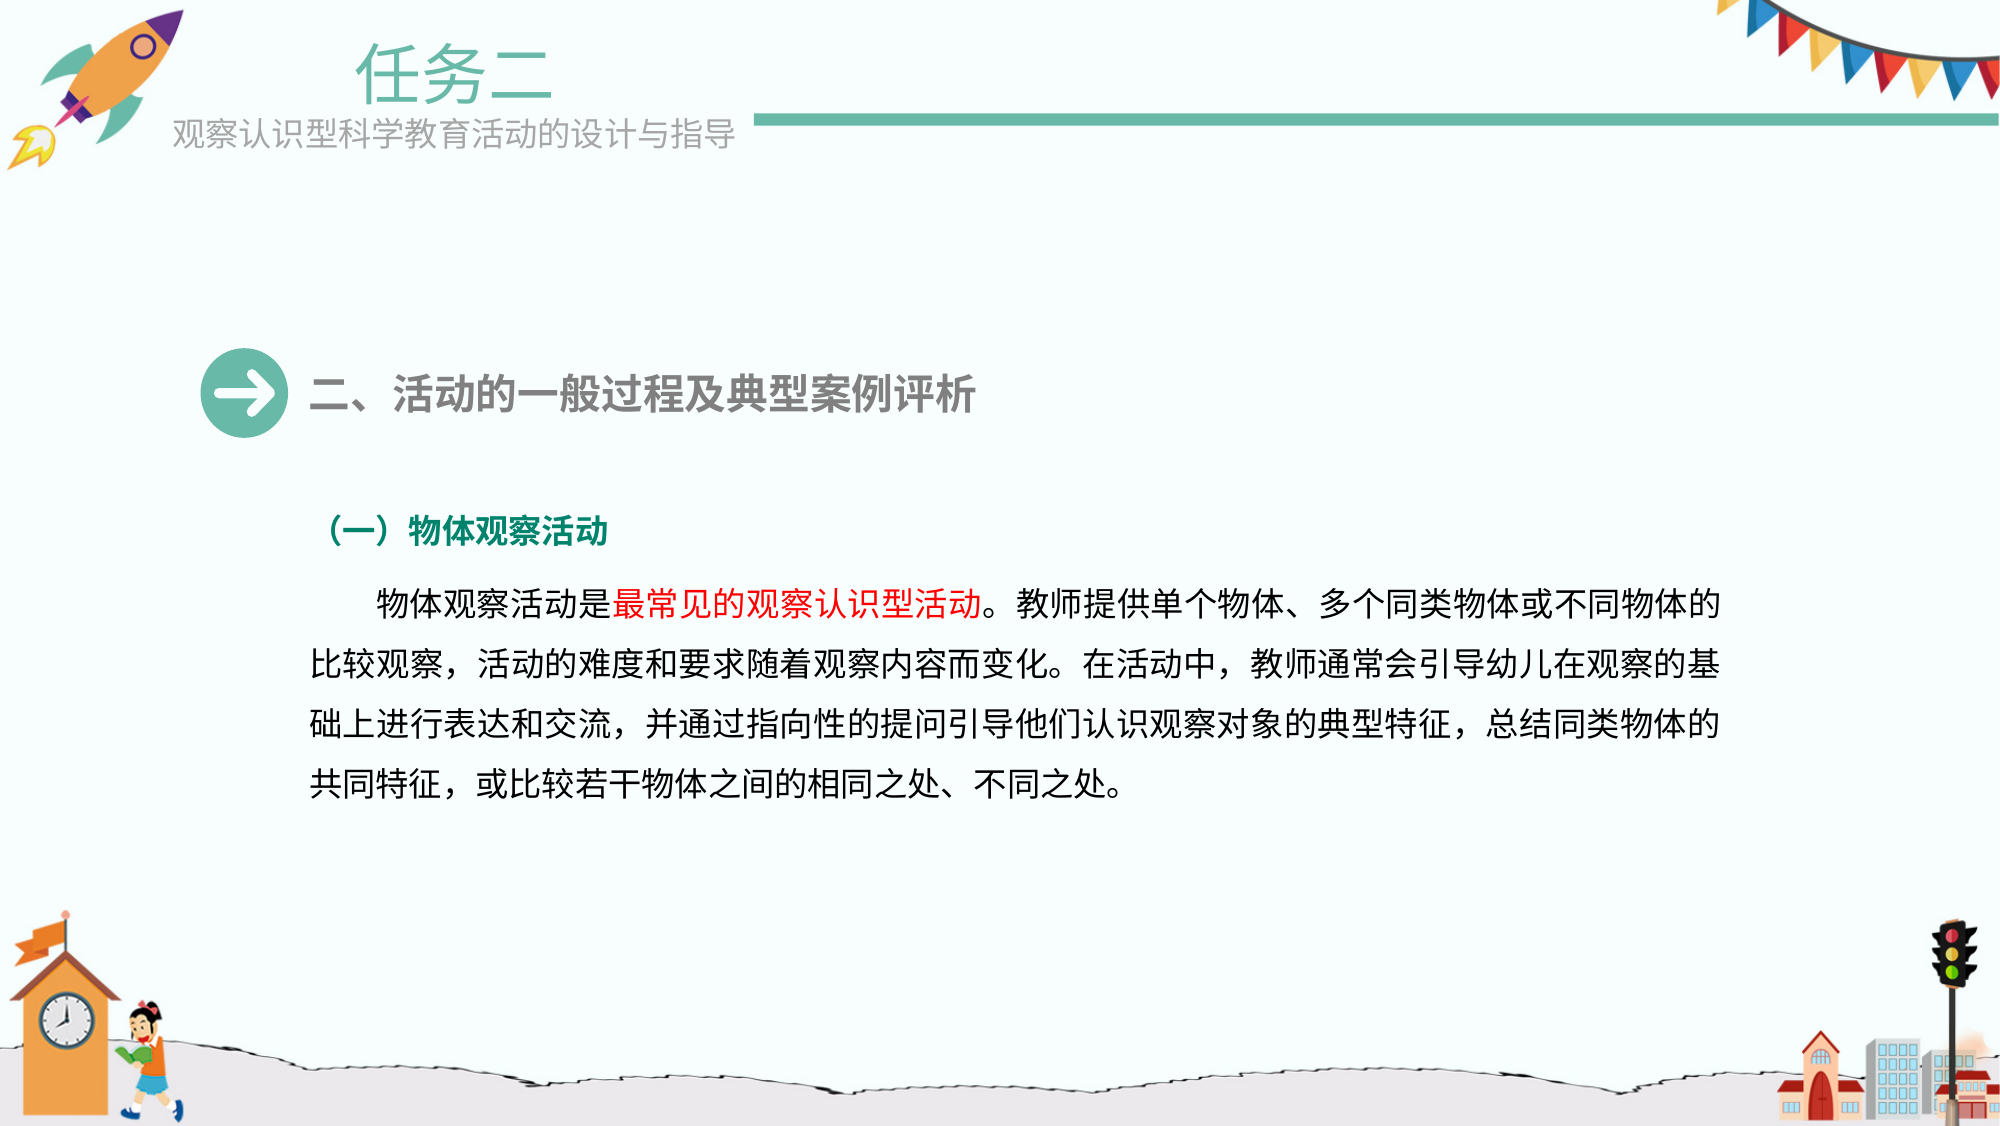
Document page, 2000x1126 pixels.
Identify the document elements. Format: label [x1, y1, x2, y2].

picture [0, 0, 2000, 1126]
text_box [155, 32, 1999, 154]
text_box [200, 347, 1738, 815]
